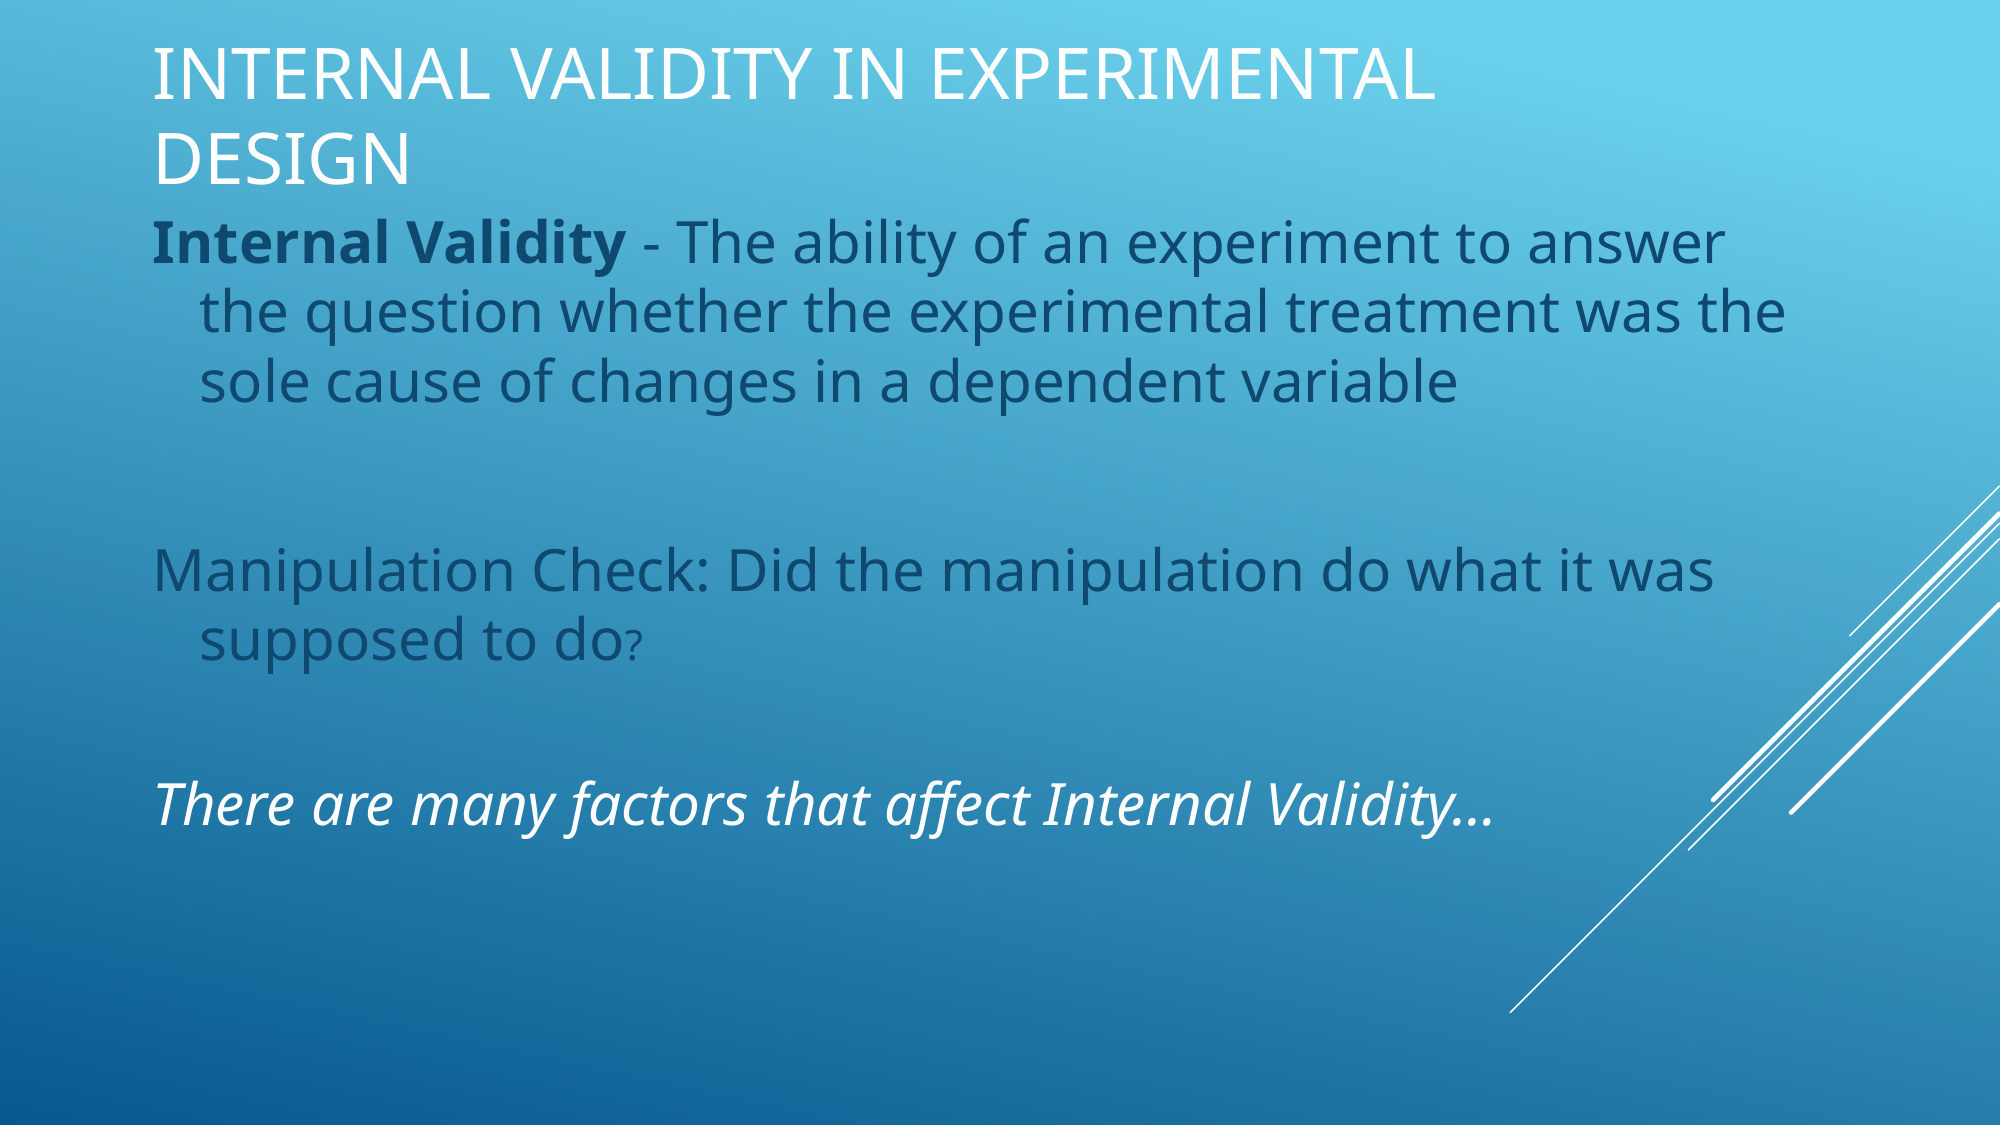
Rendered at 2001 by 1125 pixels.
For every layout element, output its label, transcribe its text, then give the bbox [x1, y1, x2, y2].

title Internal Validity in experimental design [137, 19, 1686, 113]
list Internal Validity - The ability of an experiment to answer the question whether the experimental treatment was the sole cause of changes in a dependent variable Manipulation Check: Did the manipulation do what it was supposed to do? There are many factors that affect Internal Validity… [137, 113, 1816, 929]
